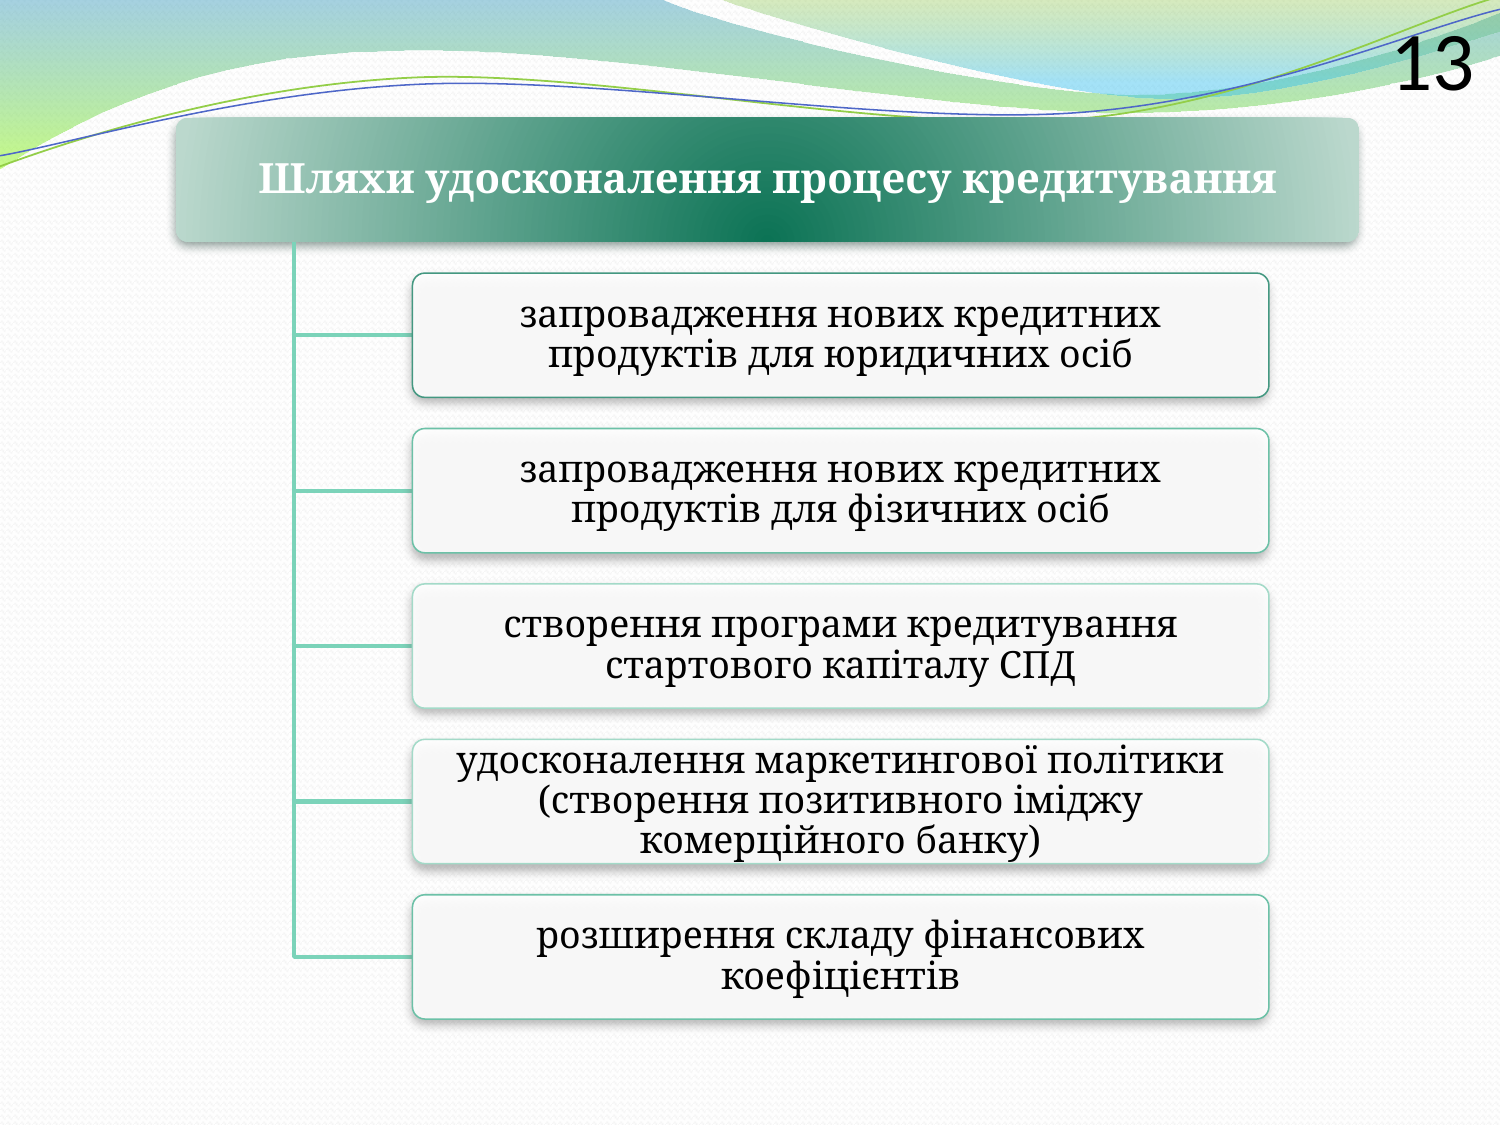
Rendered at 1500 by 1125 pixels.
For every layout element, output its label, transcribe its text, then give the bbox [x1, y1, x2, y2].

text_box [116, 116, 1419, 1020]
text_box 13 [1376, 0, 1500, 115]
